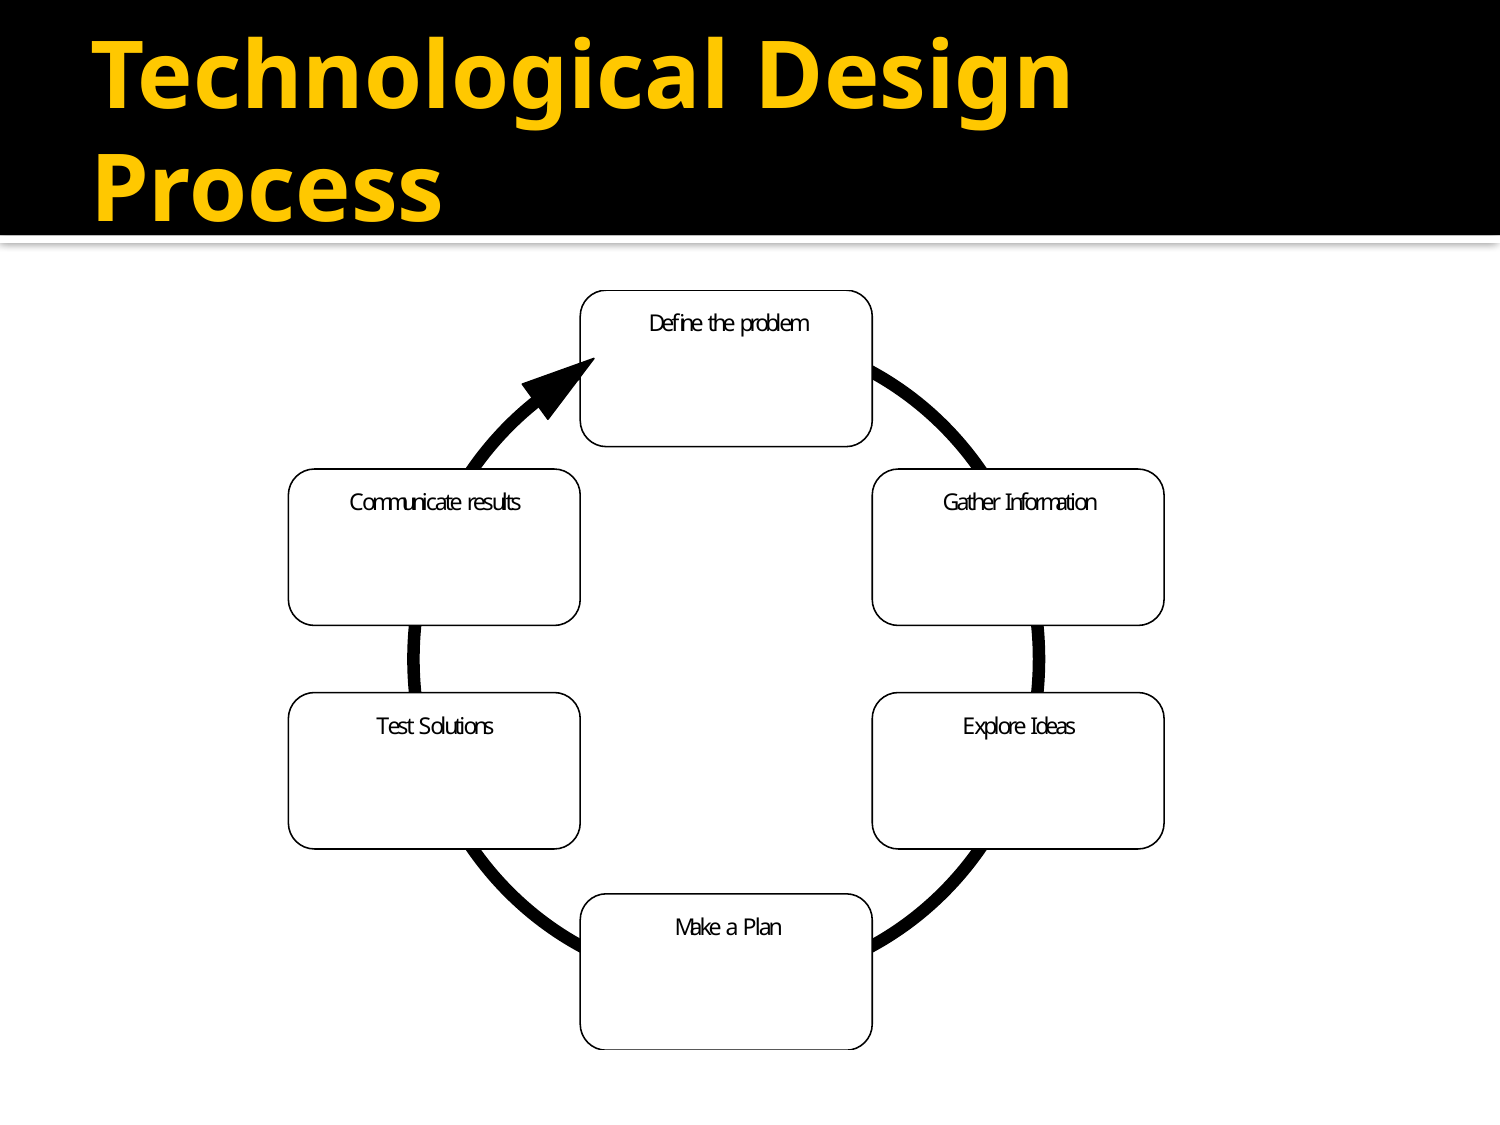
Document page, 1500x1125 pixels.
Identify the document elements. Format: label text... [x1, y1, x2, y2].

title Technological Design Process [74, 24, 1426, 231]
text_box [237, 289, 1214, 1050]
